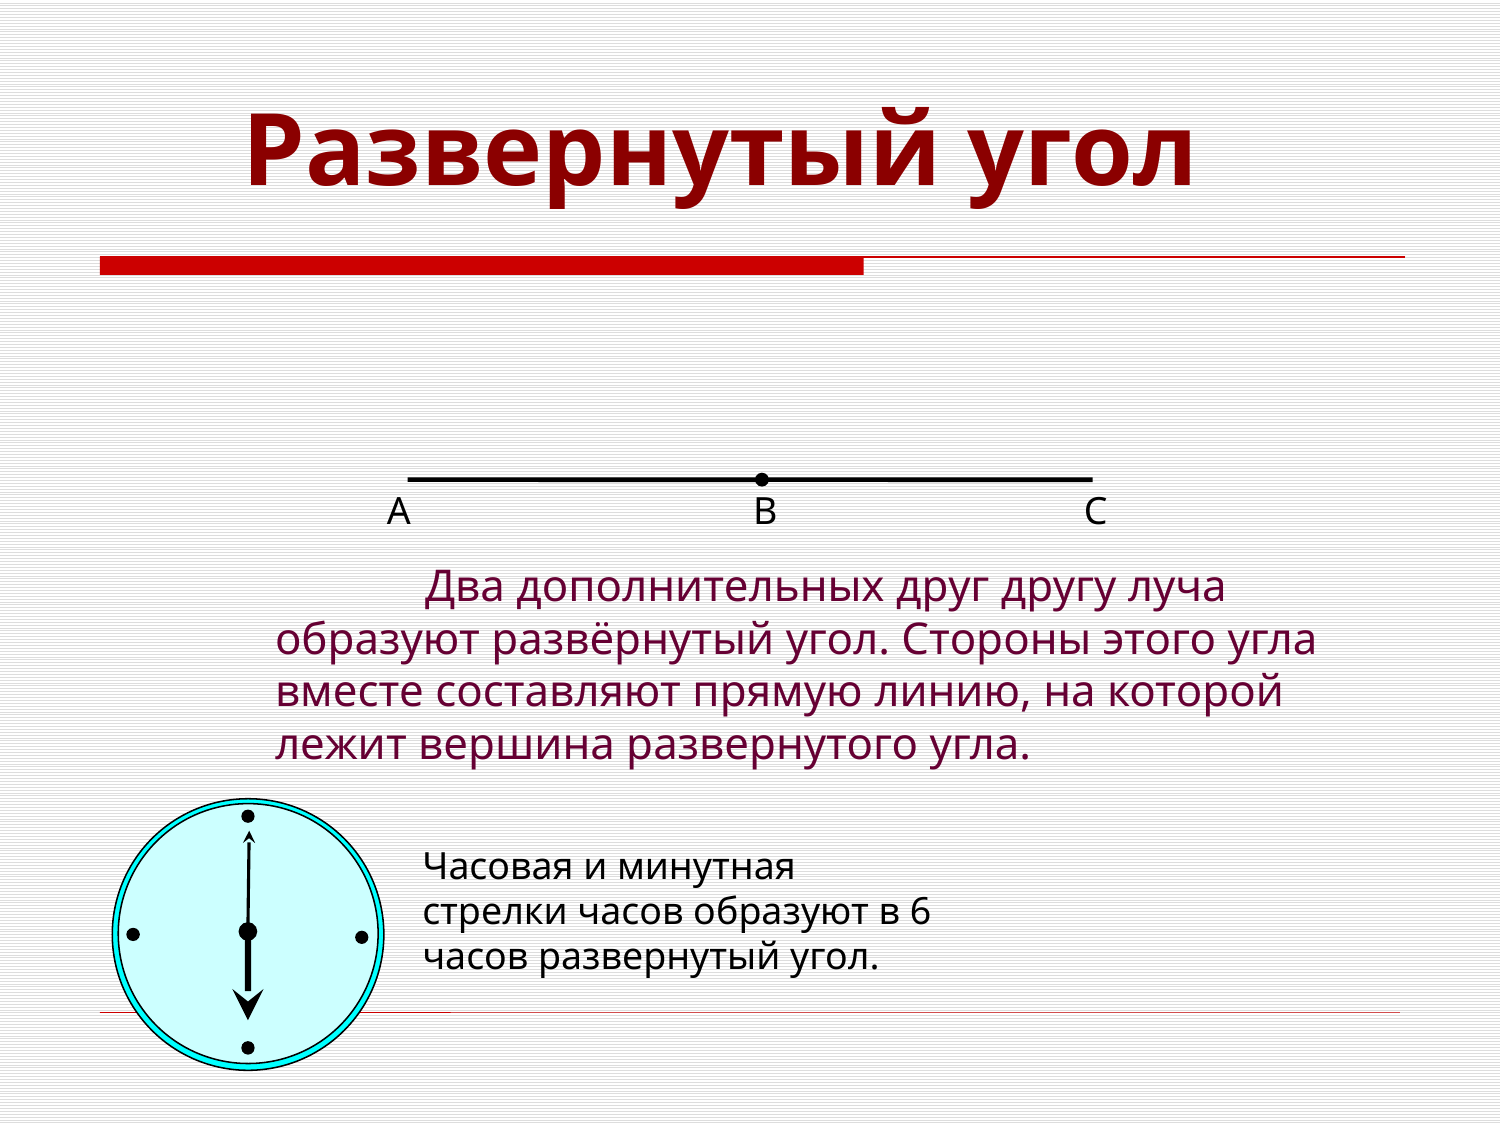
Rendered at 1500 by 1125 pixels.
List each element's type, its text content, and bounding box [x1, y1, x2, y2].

text_box Часовая и минутная стрелки часов образуют в 6 часов развернутый угол. [407, 834, 963, 985]
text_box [371, 479, 1117, 541]
text_box Развернутый угол [159, 78, 1282, 213]
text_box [111, 798, 385, 1071]
text_box Два дополнительных друг другу луча образуют развёрнутый угол. Стороны этого угла вместе составляют прямую линию, на которой лежит вершина развернутого угла. [183, 550, 1436, 806]
